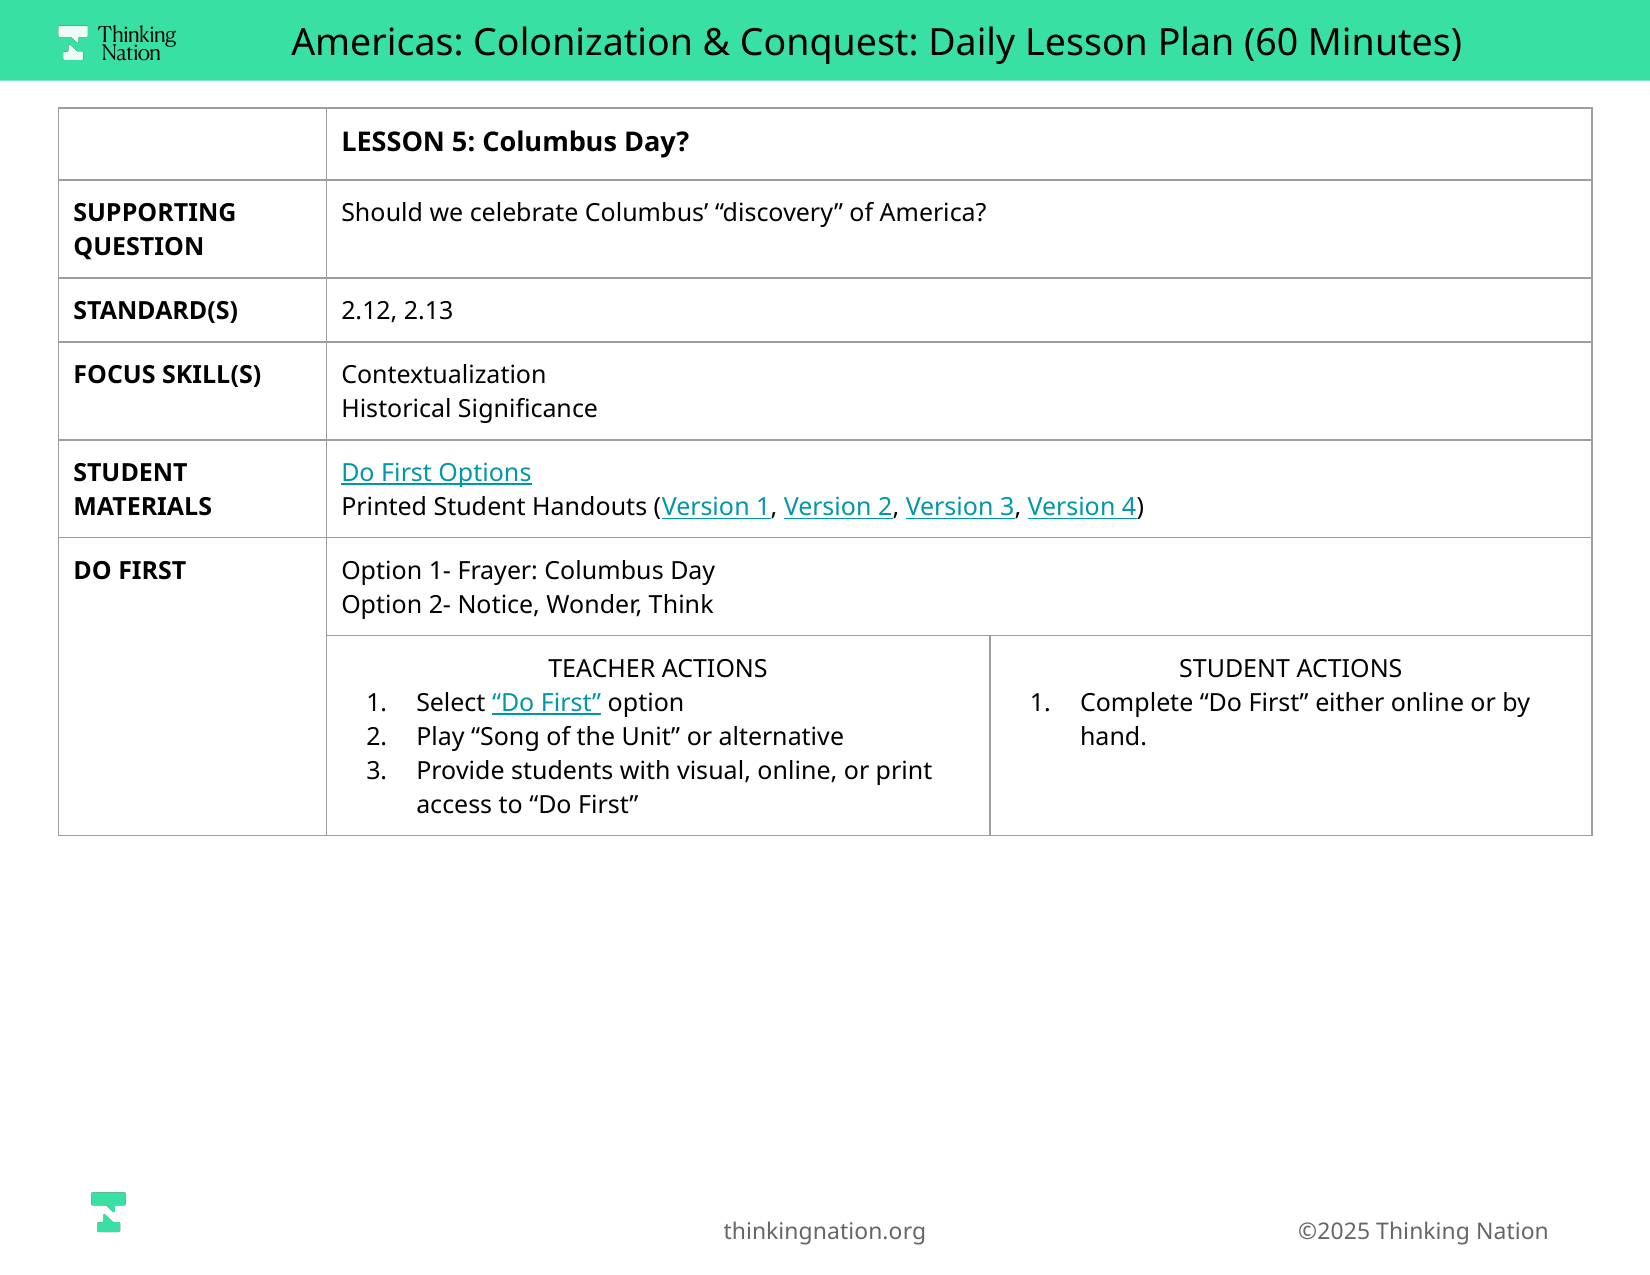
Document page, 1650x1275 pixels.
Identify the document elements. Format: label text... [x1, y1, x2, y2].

table_cell SUPPORTING QUESTION [59, 181, 326, 277]
table_cell STUDENT MATERIALS [59, 441, 326, 537]
text_box ©2025 Thinking Nation [1174, 1200, 1566, 1240]
table_header [59, 109, 326, 179]
picture [80, 1184, 136, 1240]
table_cell Do First Options Printed Student Handouts (Version 1, Version 2, Version 3, Version 4) [327, 441, 1591, 537]
table_cell 2.12, 2.13 [327, 279, 1591, 341]
table_cell STANDARD(S) [59, 279, 326, 341]
table_cell DO FIRST [59, 538, 326, 835]
table_cell FOCUS SKILL(S) [59, 343, 326, 439]
table_cell TEACHER ACTIONS Select “Do First” option Play “Song of the Unit” or alternative Provide students with visual, online, or print access to “Do First” [327, 636, 989, 835]
table_header LESSON 5: Columbus Day? [327, 109, 1591, 179]
table_cell STUDENT ACTIONS Complete “Do First” either online or by hand. [991, 636, 1591, 835]
table_cell Should we celebrate Columbus’ “discovery” of America? [327, 181, 1591, 277]
table_cell Contextualization Historical Significance [327, 343, 1591, 439]
text_box Americas: Colonization & Conquest: Daily Lesson Plan (60 Minutes) [0, 0, 1650, 81]
table_cell Option 1- Frayer: Columbus Day Option 2- Notice, Wonder, Think [327, 538, 1591, 635]
text_box thinkingnation.org [629, 1200, 1021, 1240]
picture [45, 14, 180, 85]
